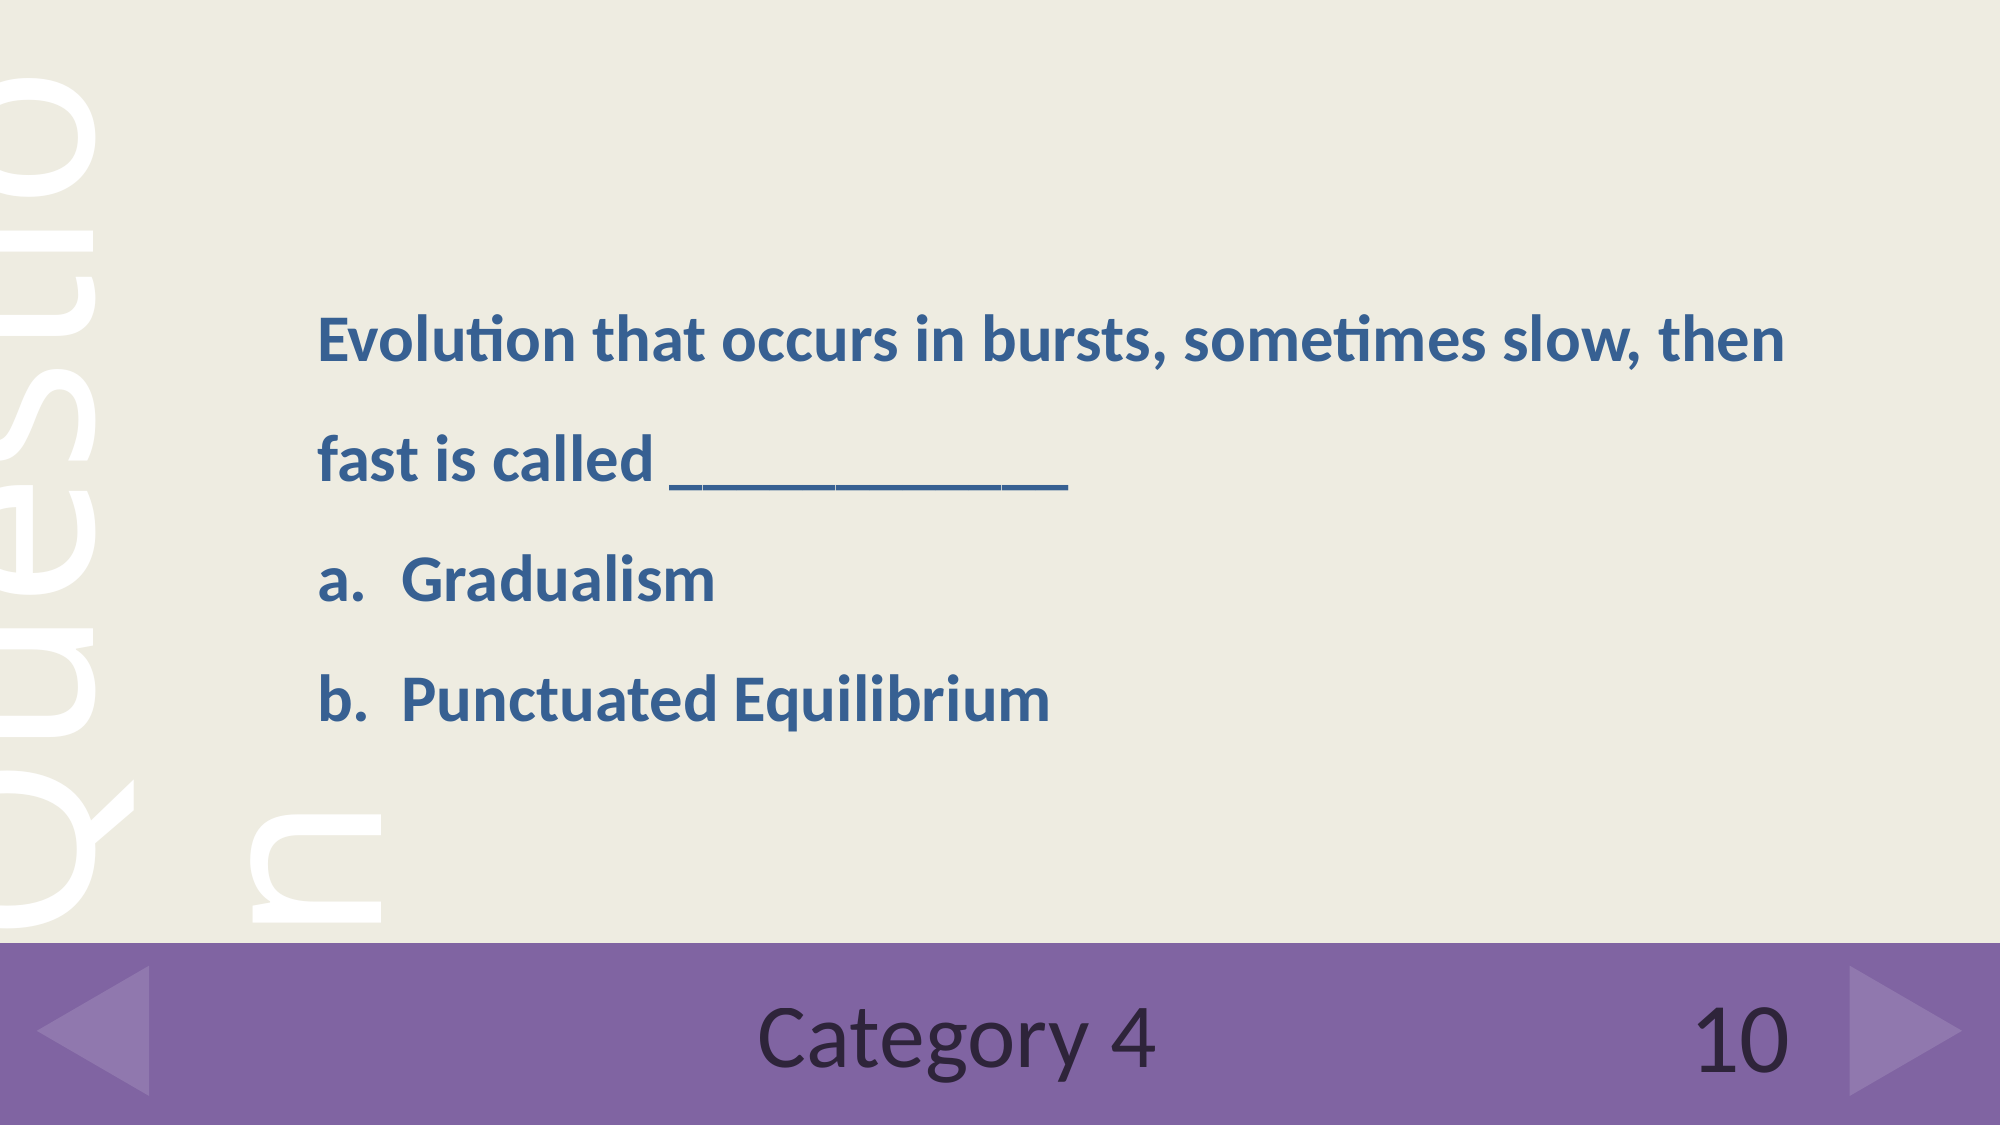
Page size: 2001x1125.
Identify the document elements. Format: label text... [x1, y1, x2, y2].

title Category 4 [57, 937, 1858, 1125]
list Evolution that occurs in bursts, sometimes slow, then fast is called ____________ Gradualism Punctuated Equilibrium [302, 158, 1847, 831]
